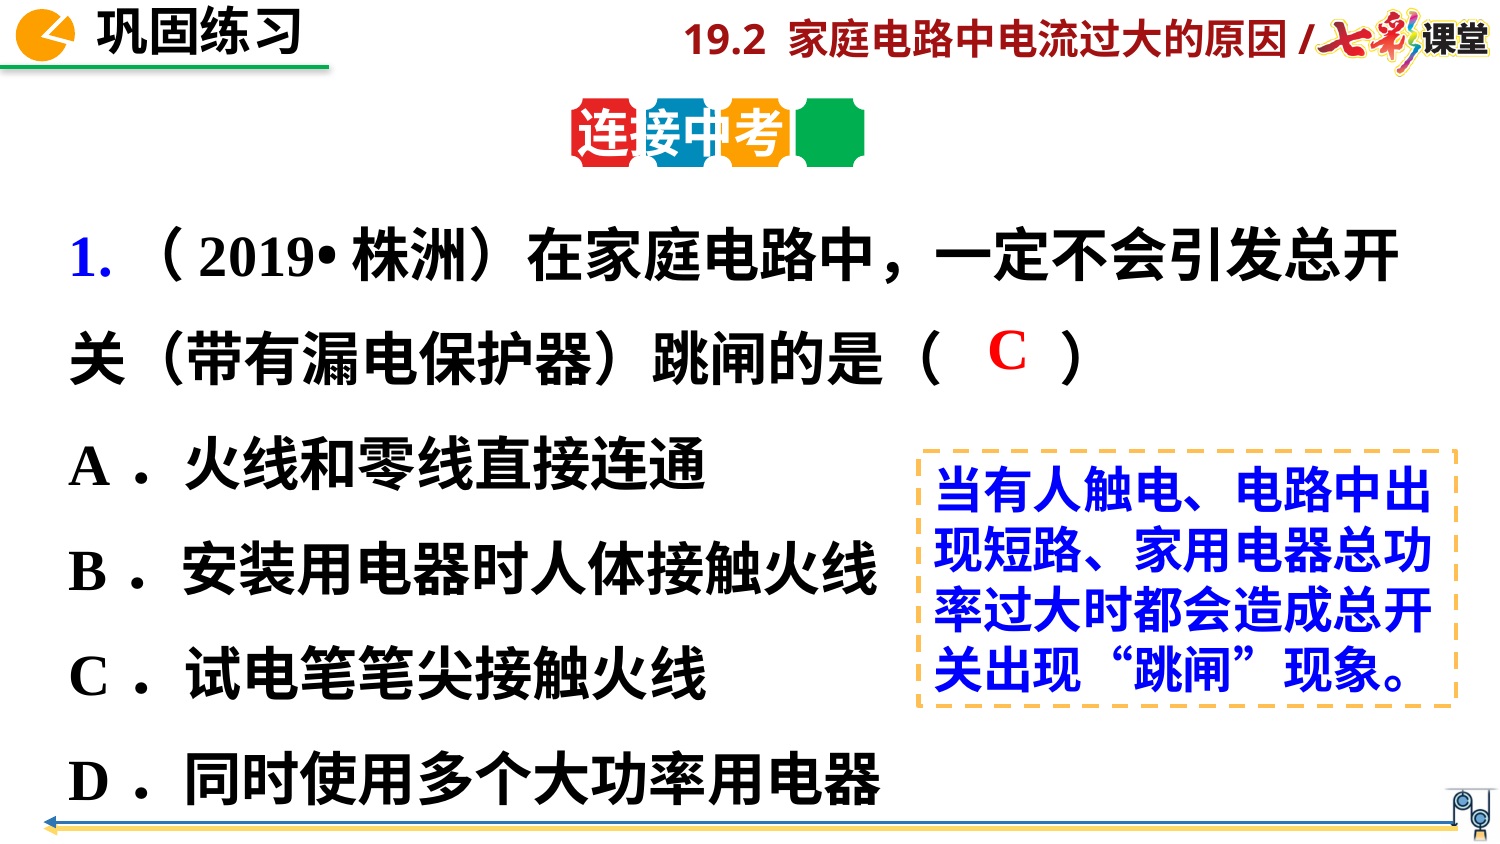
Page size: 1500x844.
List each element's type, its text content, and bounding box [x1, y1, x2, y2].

text_box C [973, 304, 1049, 389]
picture [1313, 7, 1492, 77]
text_box 1.（2019•株洲）在家庭电路中，一定不会引发总开关（带有漏电保护器）跳闸的是（ ） A．火线和零线直接连通 B．安装用电器时人体接触火线 C．试电笔笔尖接触火线 D．同时使用多个大功率用电器 [54, 175, 1446, 820]
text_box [561, 92, 871, 171]
text_box 当有人触电、电路中出现短路、家用电器总功率过大时都会造成总开关出现“跳闸”现象。 [916, 449, 1458, 708]
picture [1449, 793, 1493, 836]
